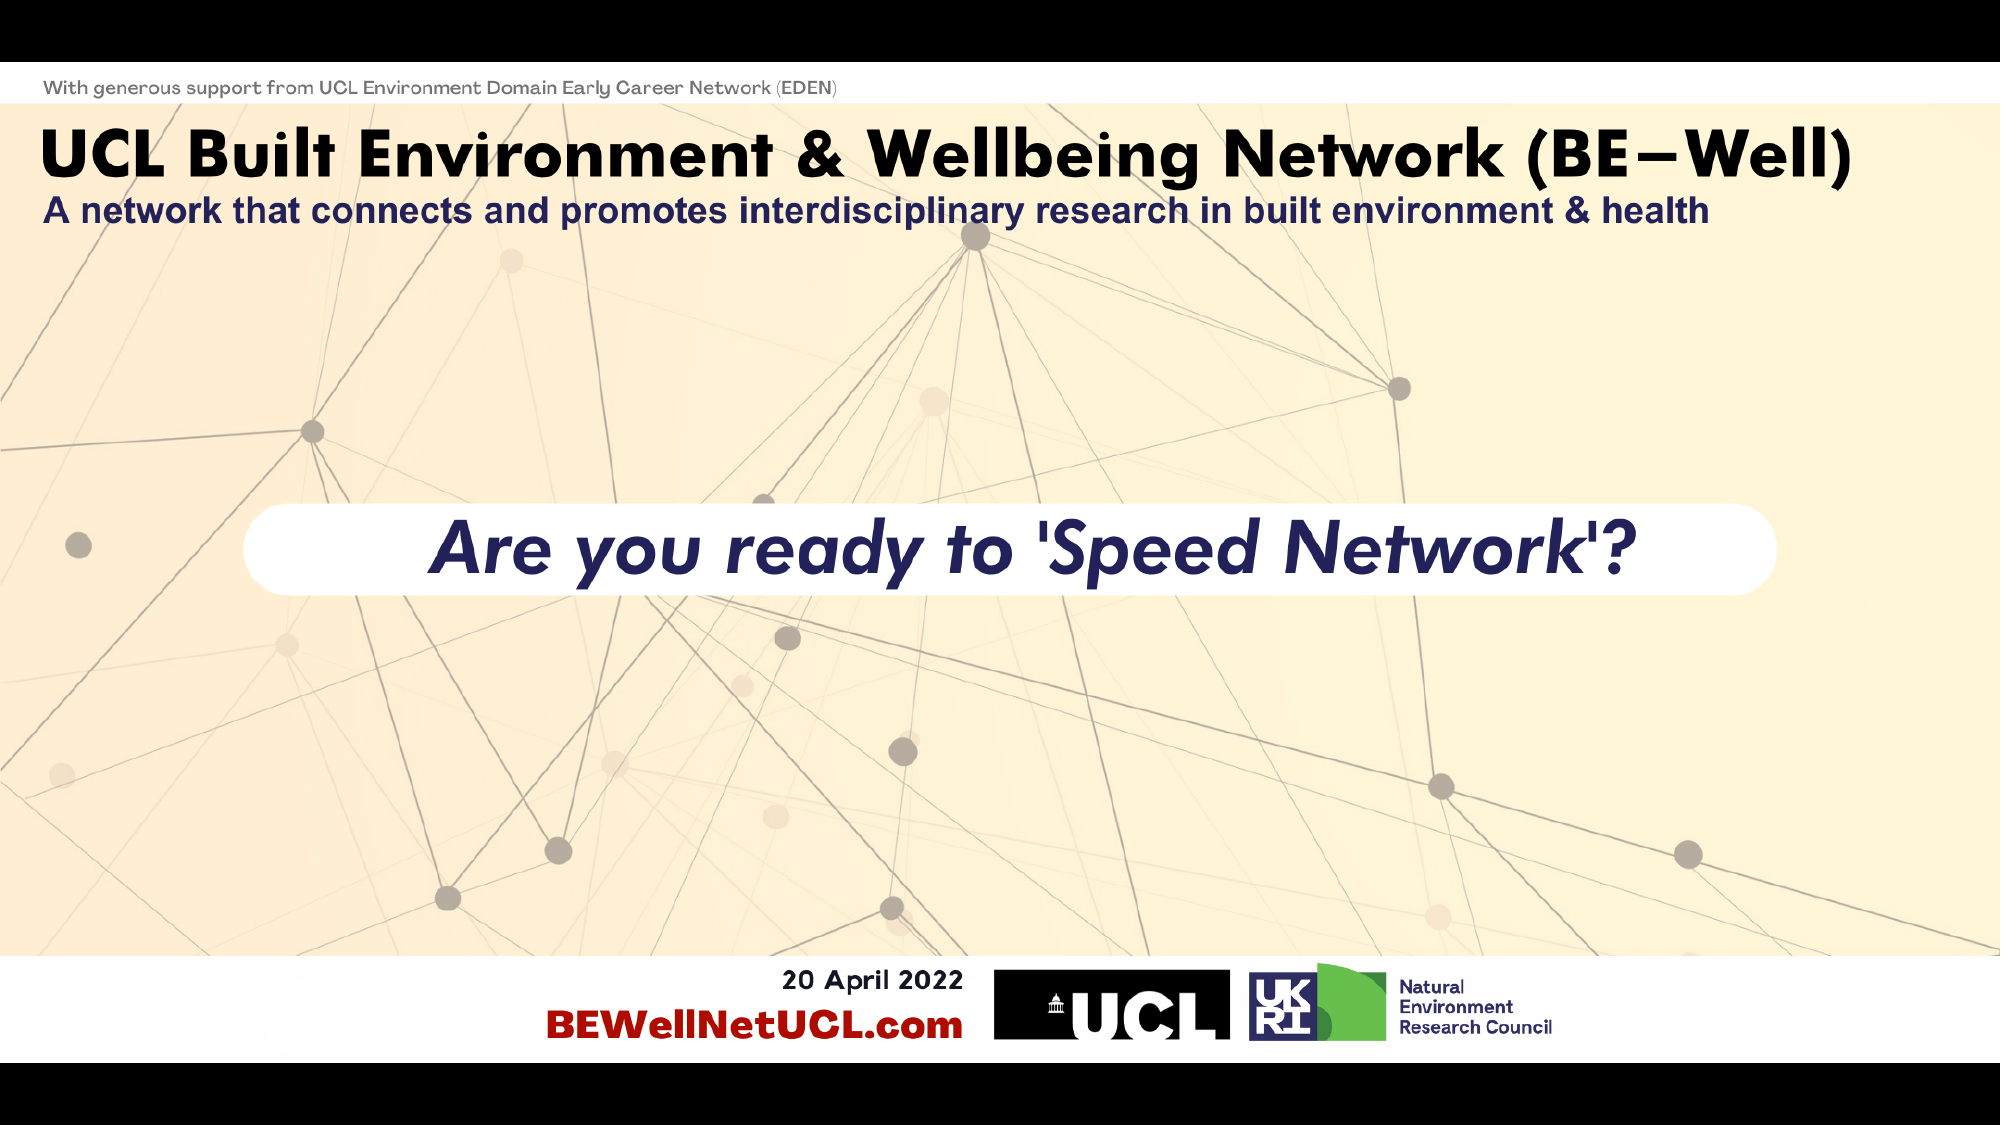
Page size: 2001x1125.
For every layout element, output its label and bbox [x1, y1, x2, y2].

picture [0, 62, 2000, 1063]
